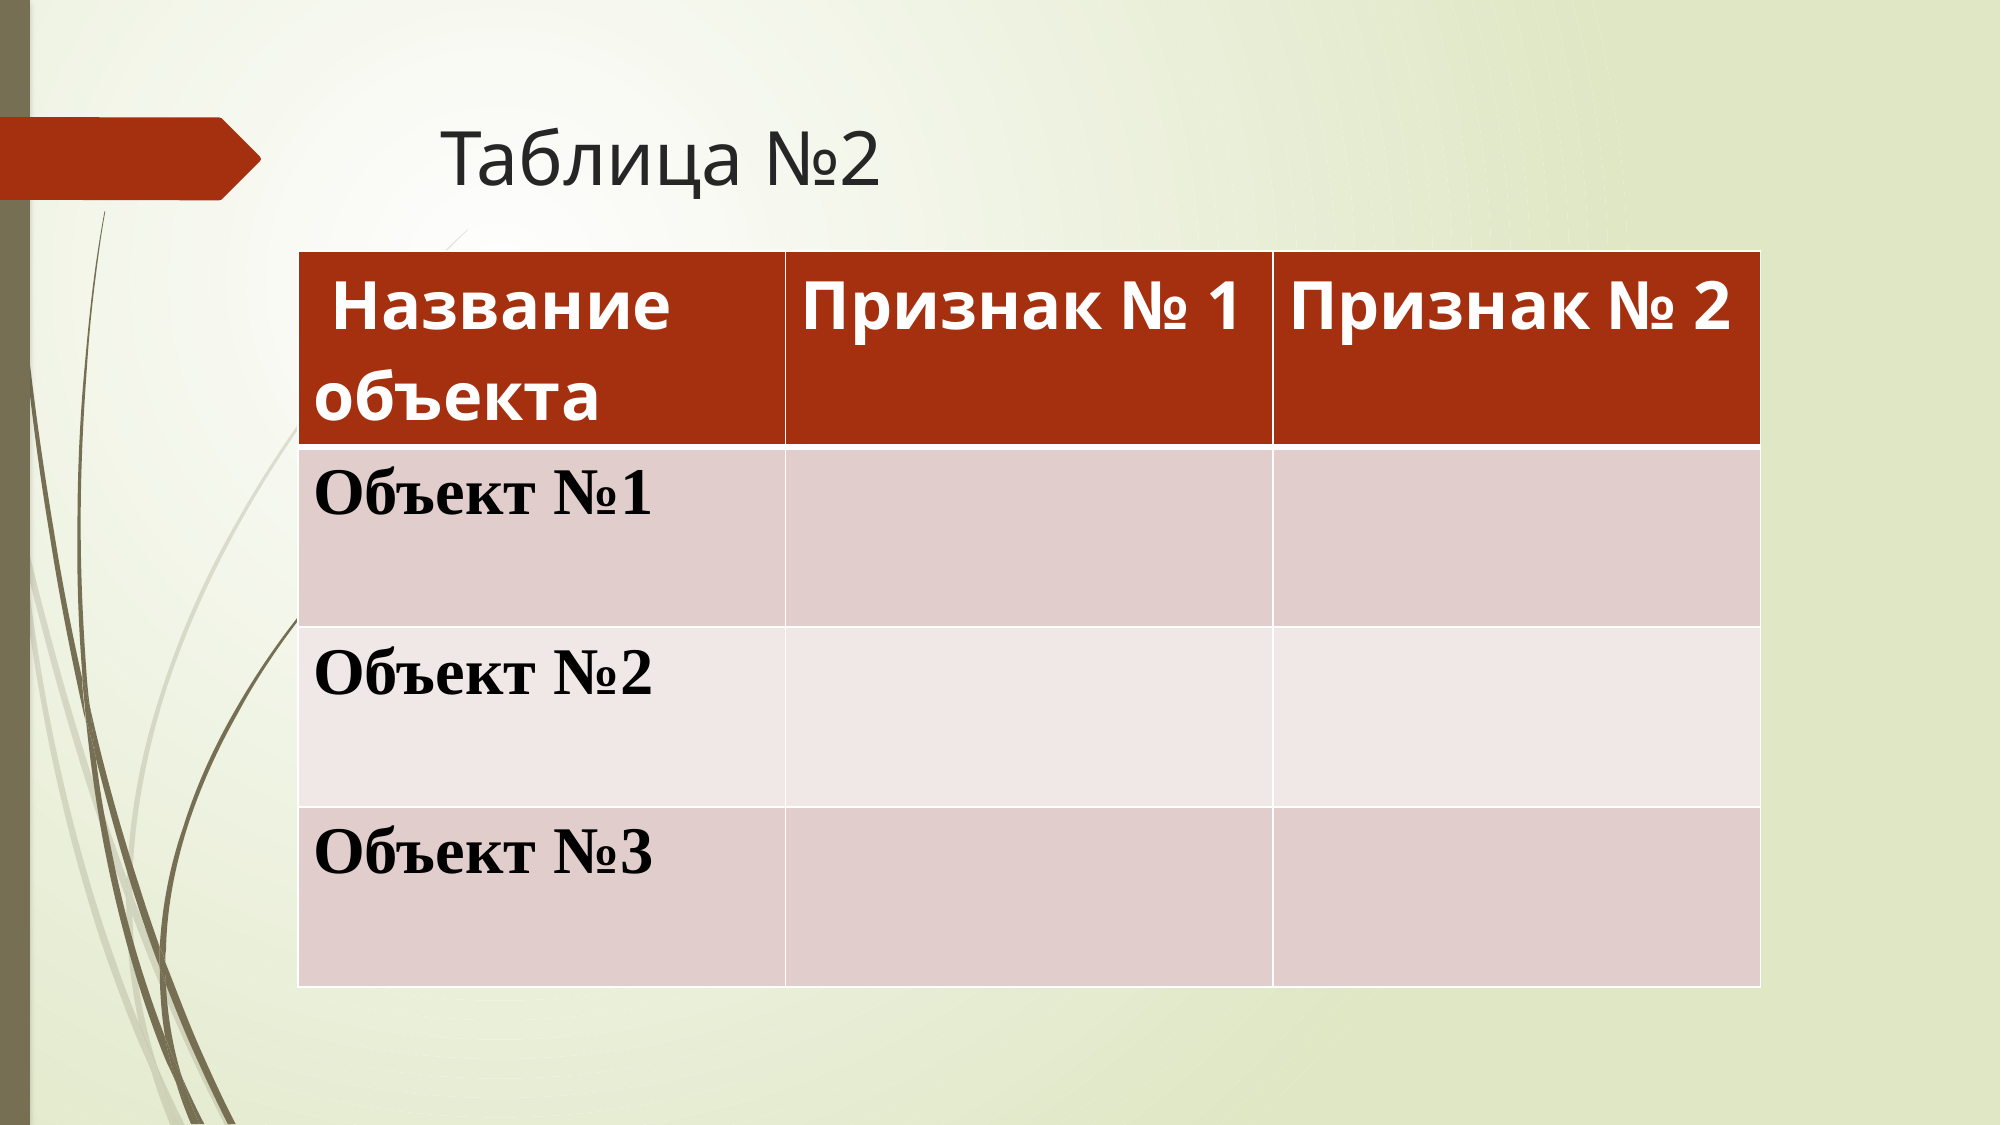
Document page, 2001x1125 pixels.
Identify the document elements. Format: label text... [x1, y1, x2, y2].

title Таблица №2 [425, 102, 1888, 313]
table_cell [1274, 628, 1760, 806]
table_cell Объект №2 [299, 628, 785, 806]
table_cell [786, 450, 1272, 626]
table_header Признак № 1 [786, 252, 1272, 444]
table_cell Объект №3 [299, 808, 785, 986]
table_cell [1274, 808, 1760, 986]
table_cell [1274, 450, 1760, 626]
table_header Признак № 2 [1274, 252, 1760, 444]
table_cell [786, 808, 1272, 986]
table_cell [786, 628, 1272, 806]
table_cell Объект №1 [299, 450, 785, 626]
table_header Название объекта [299, 252, 785, 444]
